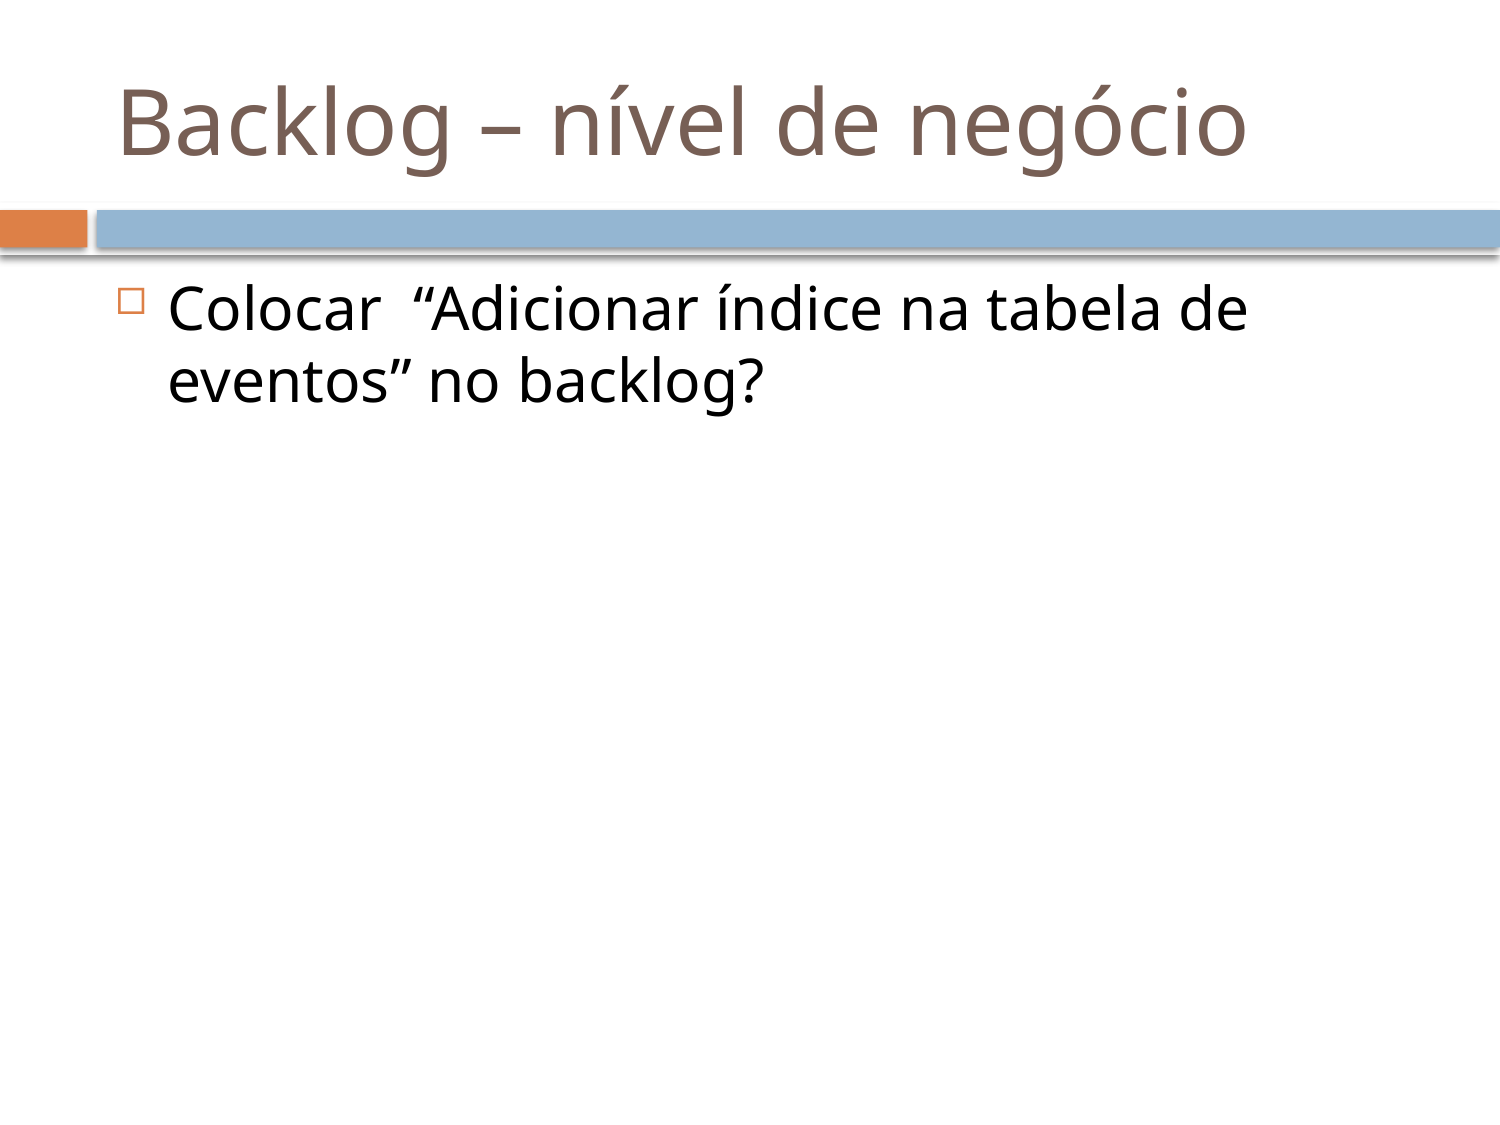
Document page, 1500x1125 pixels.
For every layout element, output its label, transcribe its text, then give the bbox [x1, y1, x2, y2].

list Colocar “Adicionar índice na tabela de eventos” no backlog? [100, 262, 1438, 1000]
title Backlog – nível de negócio [100, 37, 1438, 200]
